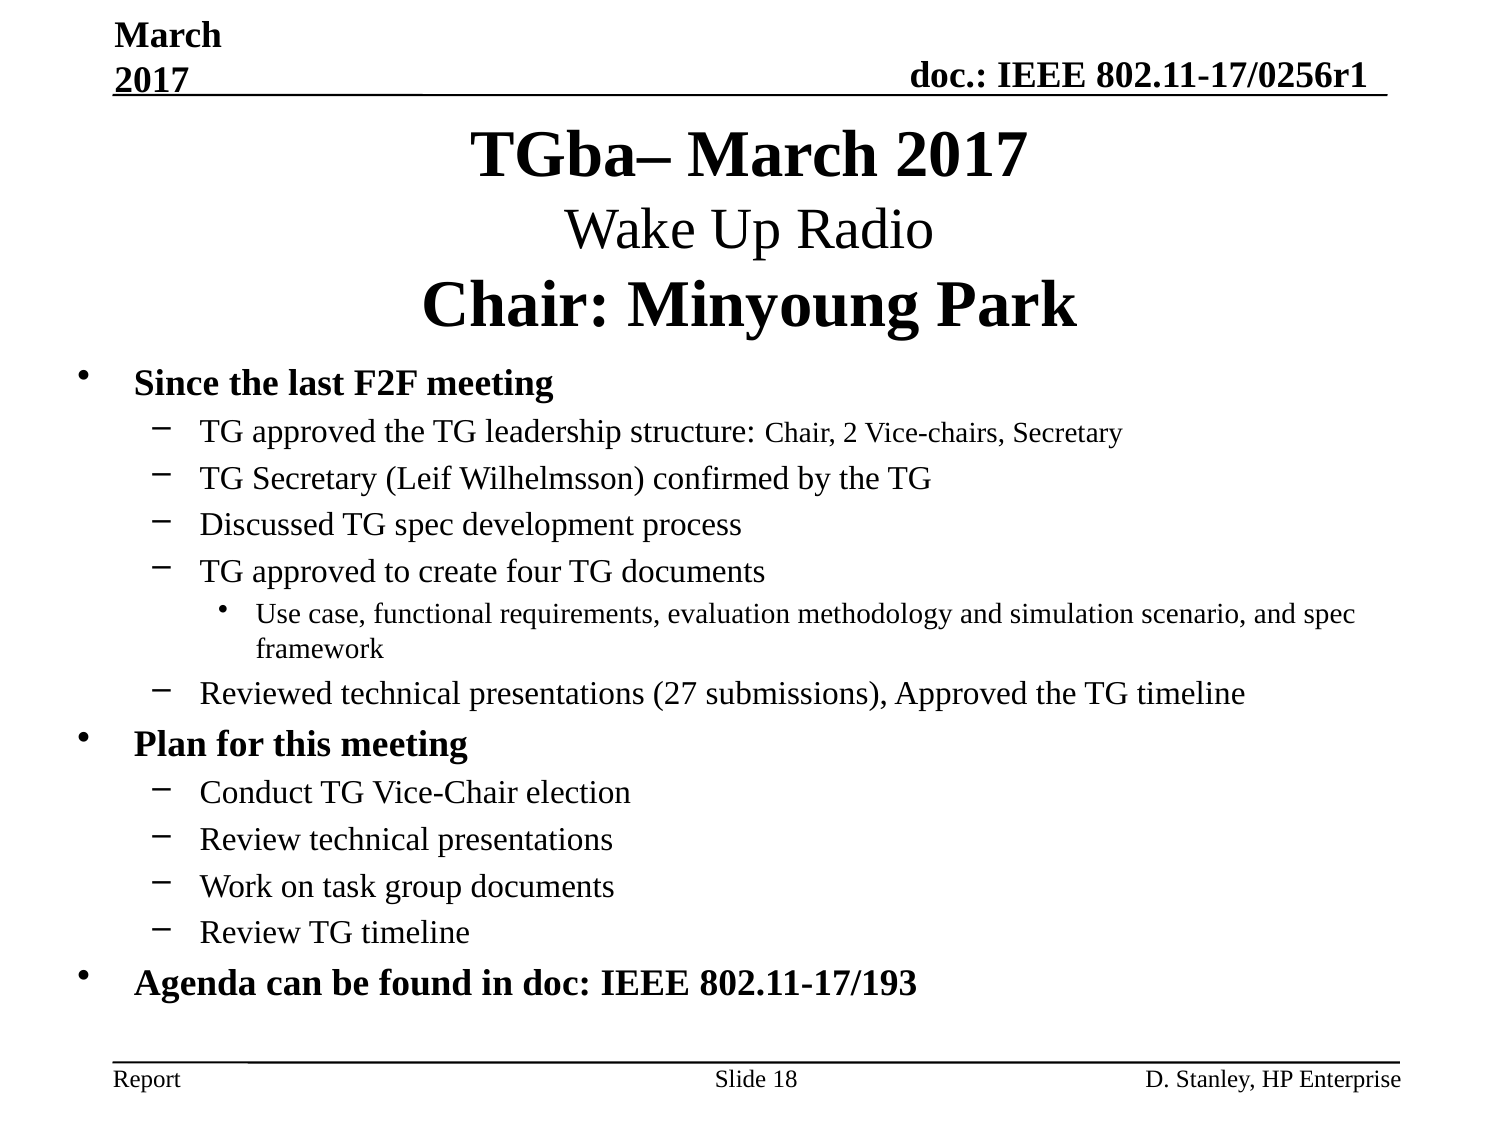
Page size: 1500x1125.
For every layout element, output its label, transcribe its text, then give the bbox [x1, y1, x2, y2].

footer D. Stanley, HP Enterprise [1057, 1062, 1402, 1093]
slide_number Slide 18 [712, 1062, 800, 1093]
title TGba– March 2017 Wake Up Radio Chair: Minyoung Park [112, 137, 1388, 313]
list Since the last F2F meeting TG approved the TG leadership structure: Chair, 2 Vice-chairs, Secretary TG Secretary (Leif Wilhelmsson) confirmed by the TG Discussed TG spec development process TG approved to create four TG documents Use case, functional requirements, evaluation methodology and simulation scenario, and spec framework Reviewed technical presentations (27 submissions), Approved the TG timeline Plan for this meeting Conduct TG Vice-Chair election Review technical presentations Work on task group documents Review TG timeline Agenda can be found in doc: IEEE 802.11-17/193 [62, 350, 1463, 1088]
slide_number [114, 54, 269, 100]
